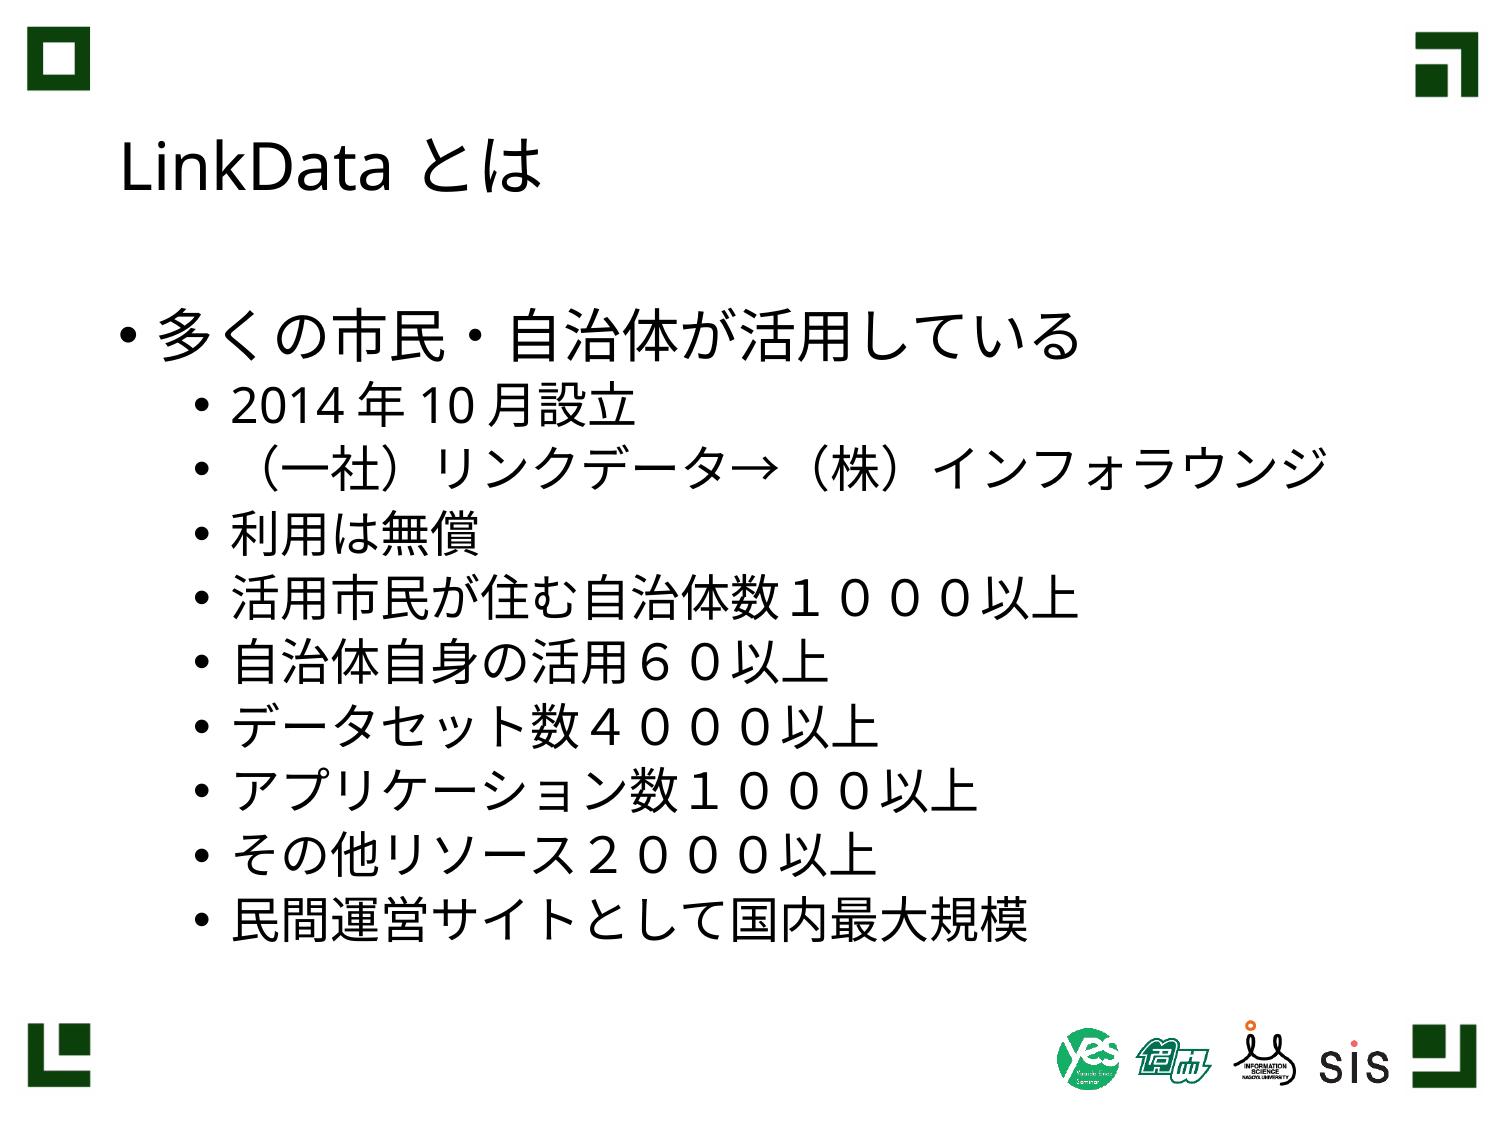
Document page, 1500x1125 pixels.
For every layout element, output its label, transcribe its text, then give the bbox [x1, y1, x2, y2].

list 多くの市民・自治体が活用している 2014年10月設立 （一社）リンクデータ→（株）インフォラウンジ 利用は無償 活用市民が住む自治体数１０００以上 自治体自身の活用６０以上 データセット数４０００以上 アプリケーション数１０００以上 その他リソース２０００以上 民間運営サイトとして国内最大規模 [103, 299, 1397, 1014]
picture [19, 1015, 96, 1095]
picture [21, 22, 96, 95]
picture [1406, 1017, 1483, 1095]
title LinkDataとは [103, 59, 1397, 278]
picture [1133, 1035, 1214, 1086]
picture [1315, 1037, 1393, 1086]
picture [1233, 1020, 1296, 1086]
picture [1406, 23, 1489, 106]
picture [1057, 1028, 1119, 1090]
